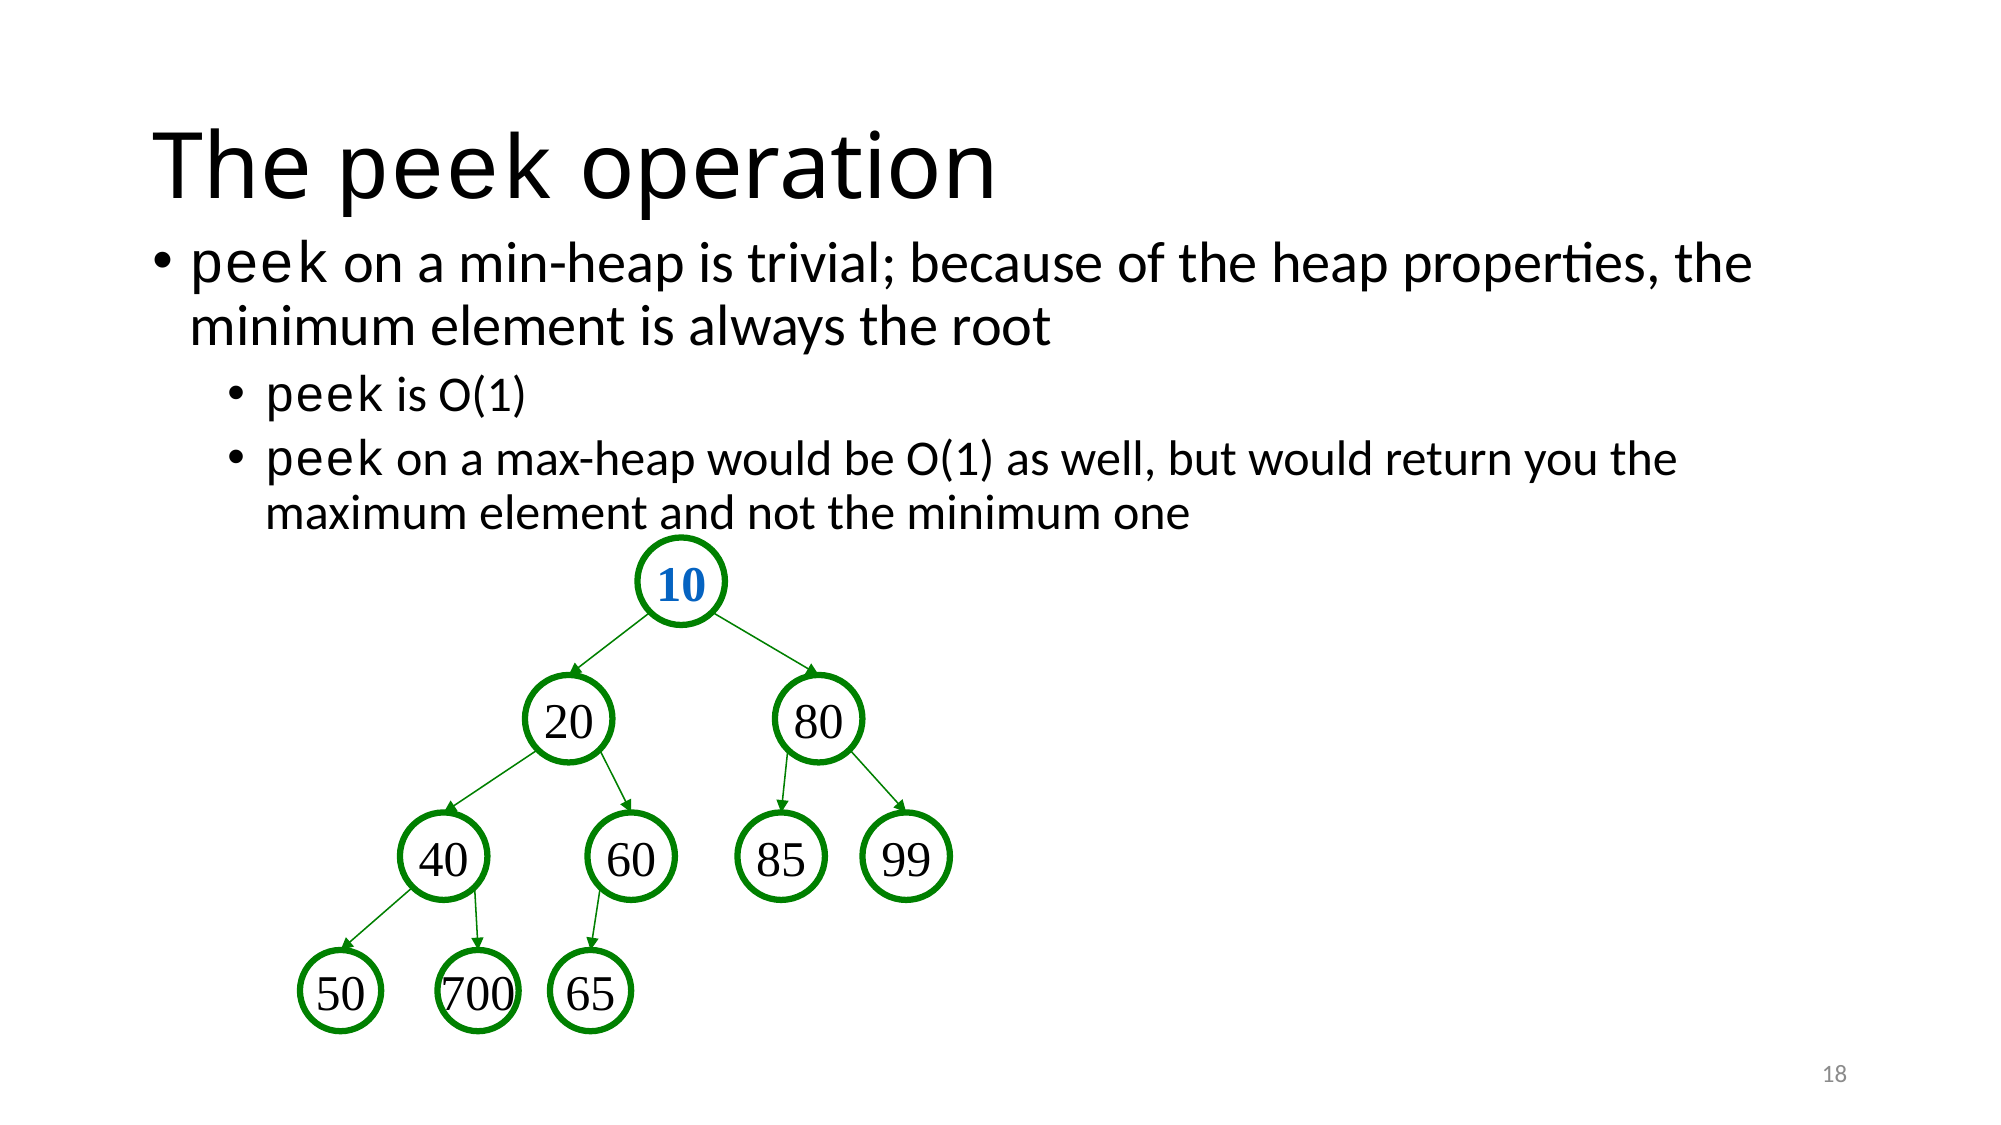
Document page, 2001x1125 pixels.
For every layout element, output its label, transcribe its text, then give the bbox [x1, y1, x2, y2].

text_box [340, 890, 413, 947]
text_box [443, 752, 538, 810]
text_box 60 [587, 812, 675, 900]
text_box 65 [549, 949, 632, 1032]
text_box 99 [862, 812, 950, 900]
text_box 85 [737, 812, 825, 900]
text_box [781, 752, 788, 810]
slide_number 18 [1412, 1042, 1863, 1103]
text_box 80 [774, 674, 863, 763]
text_box 50 [299, 949, 382, 1032]
list peek on a min-heap is trivial; because of the heap properties, the minimum element is always the root peek is O(1) peek on a max-heap would be O(1) as well, but would return you the maximum element and not the minimum one [137, 224, 1863, 939]
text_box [474, 890, 479, 947]
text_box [712, 615, 819, 672]
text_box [849, 752, 907, 810]
text_box 20 [524, 674, 613, 763]
text_box 10 [637, 537, 725, 625]
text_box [568, 615, 651, 672]
text_box 700 [437, 950, 519, 1032]
text_box 40 [399, 812, 488, 900]
title The peek operation [137, 59, 1863, 224]
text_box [599, 752, 632, 810]
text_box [590, 890, 601, 947]
